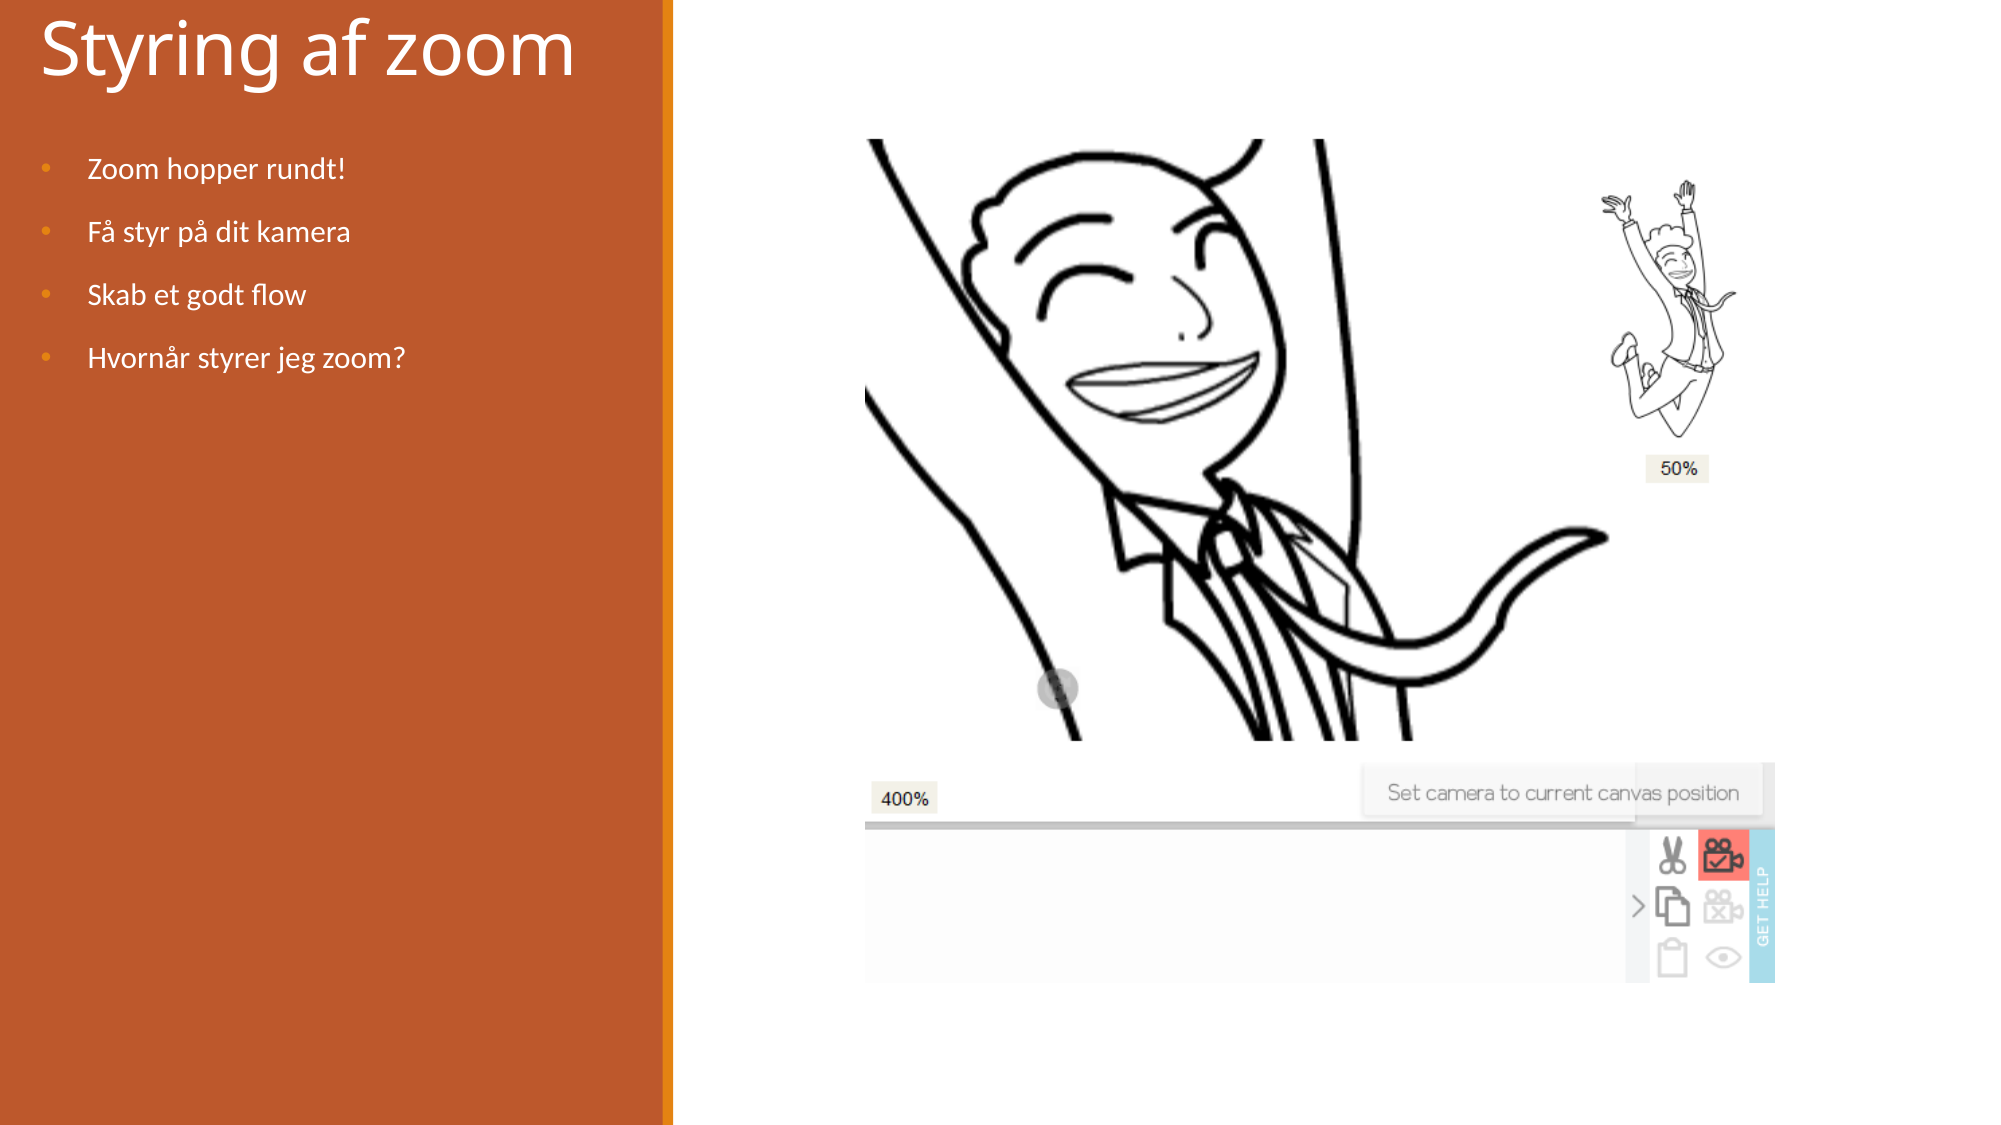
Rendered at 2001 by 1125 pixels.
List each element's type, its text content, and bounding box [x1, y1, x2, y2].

list Zoom hopper rundt! Få styr på dit kamera Skab et godt flow Hvornår styrer jeg zoom? [25, 145, 642, 836]
title Styring af zoom [25, 0, 671, 99]
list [865, 119, 1775, 984]
